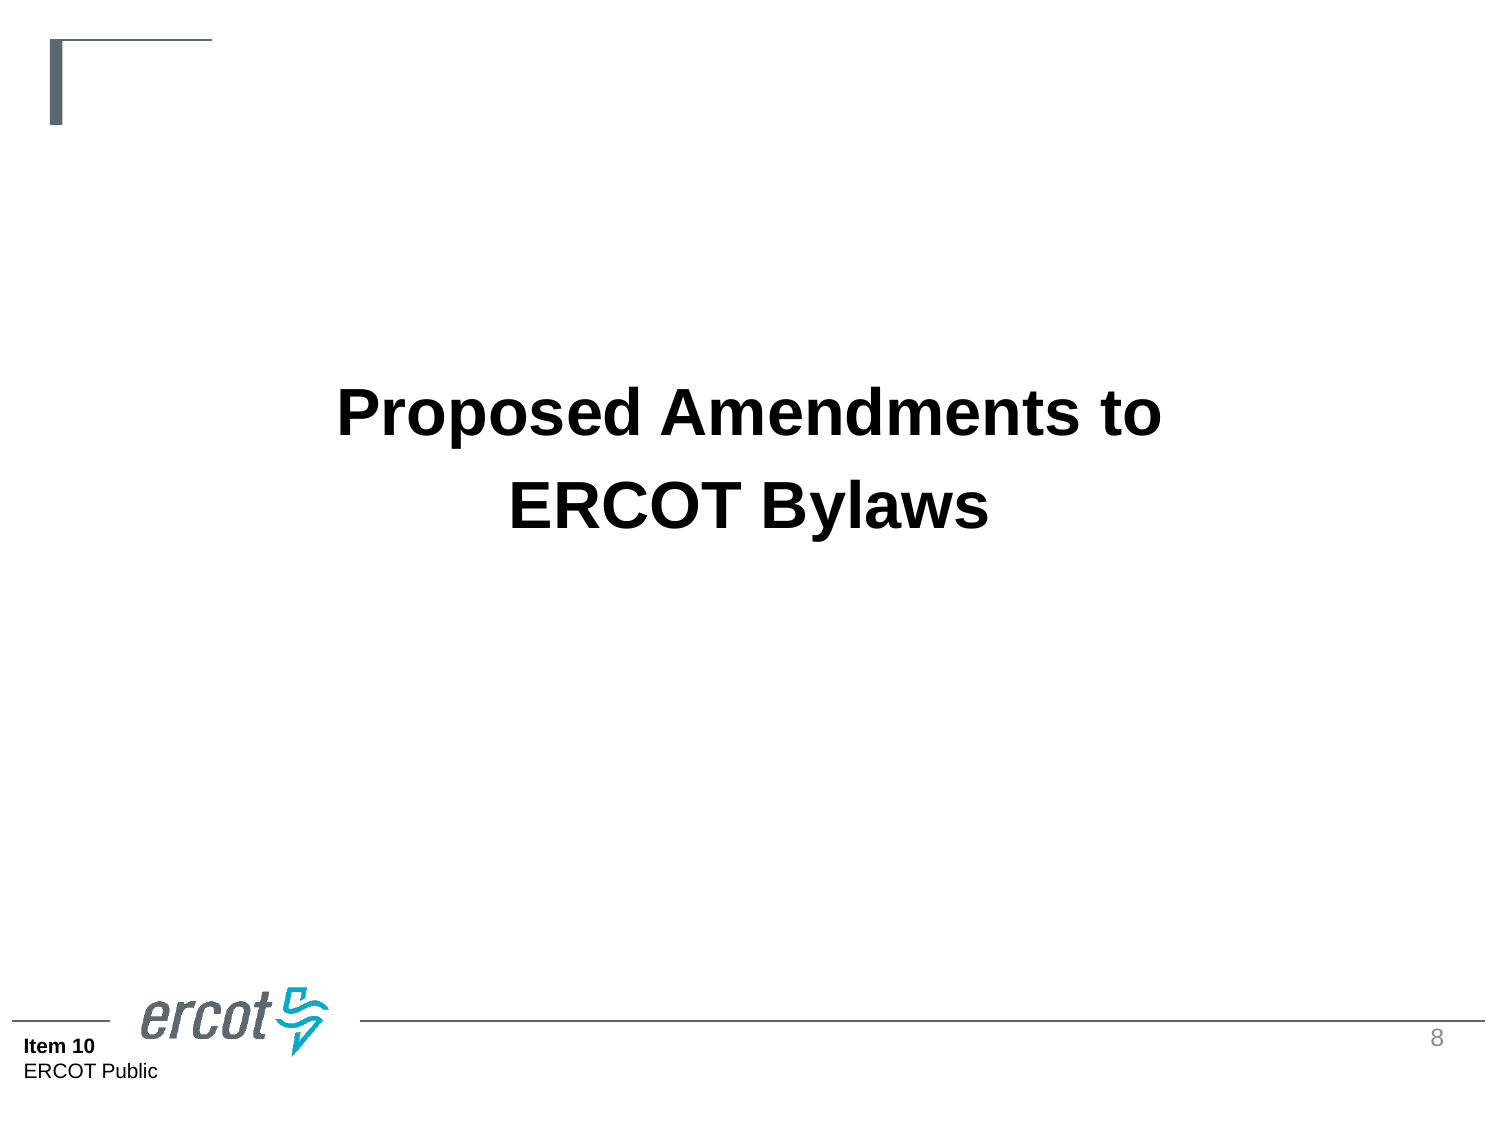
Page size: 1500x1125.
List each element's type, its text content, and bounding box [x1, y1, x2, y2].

list Proposed Amendments to ERCOT Bylaws [50, 174, 1450, 972]
picture [137, 983, 332, 1059]
slide_number 8 [1387, 1012, 1488, 1062]
